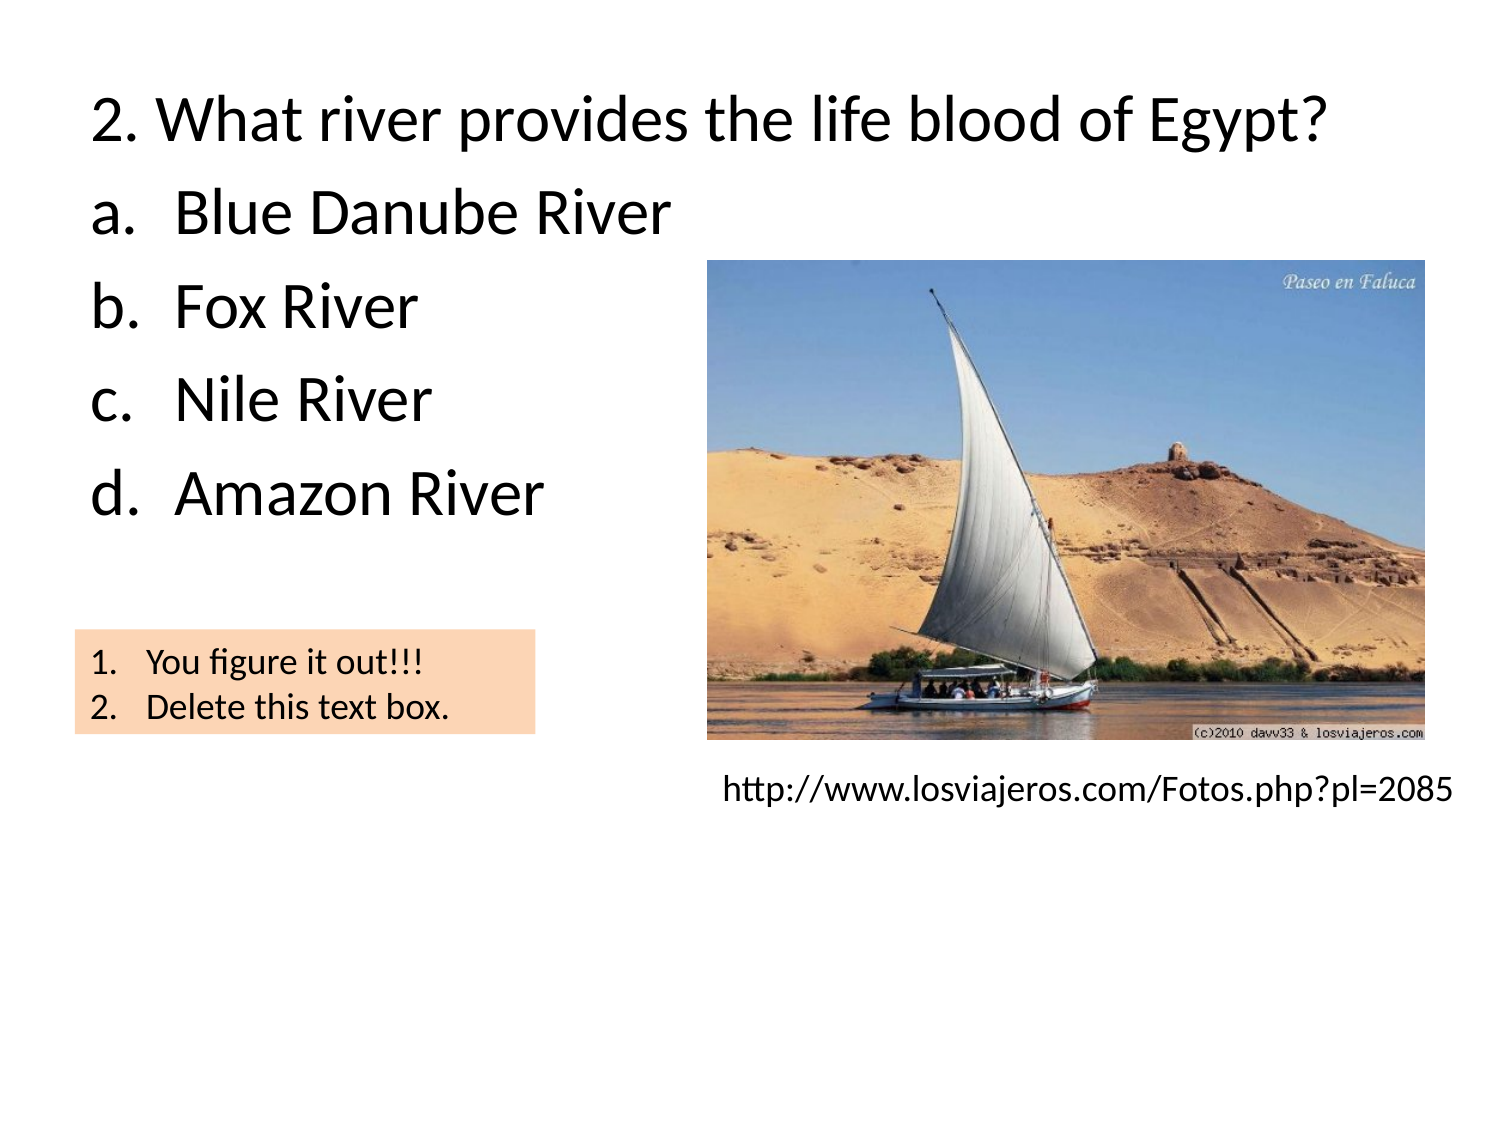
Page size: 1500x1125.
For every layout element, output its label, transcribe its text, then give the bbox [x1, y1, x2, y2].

picture [707, 259, 1426, 740]
text_box http://www.losviajeros.com/Fotos.php?pl=2085 [707, 757, 1500, 817]
text_box You figure it out!!! Delete this text box. [74, 629, 536, 735]
list 2. What river provides the life blood of Egypt? Blue Danube River Fox River Nile River Amazon River [75, 67, 1425, 811]
